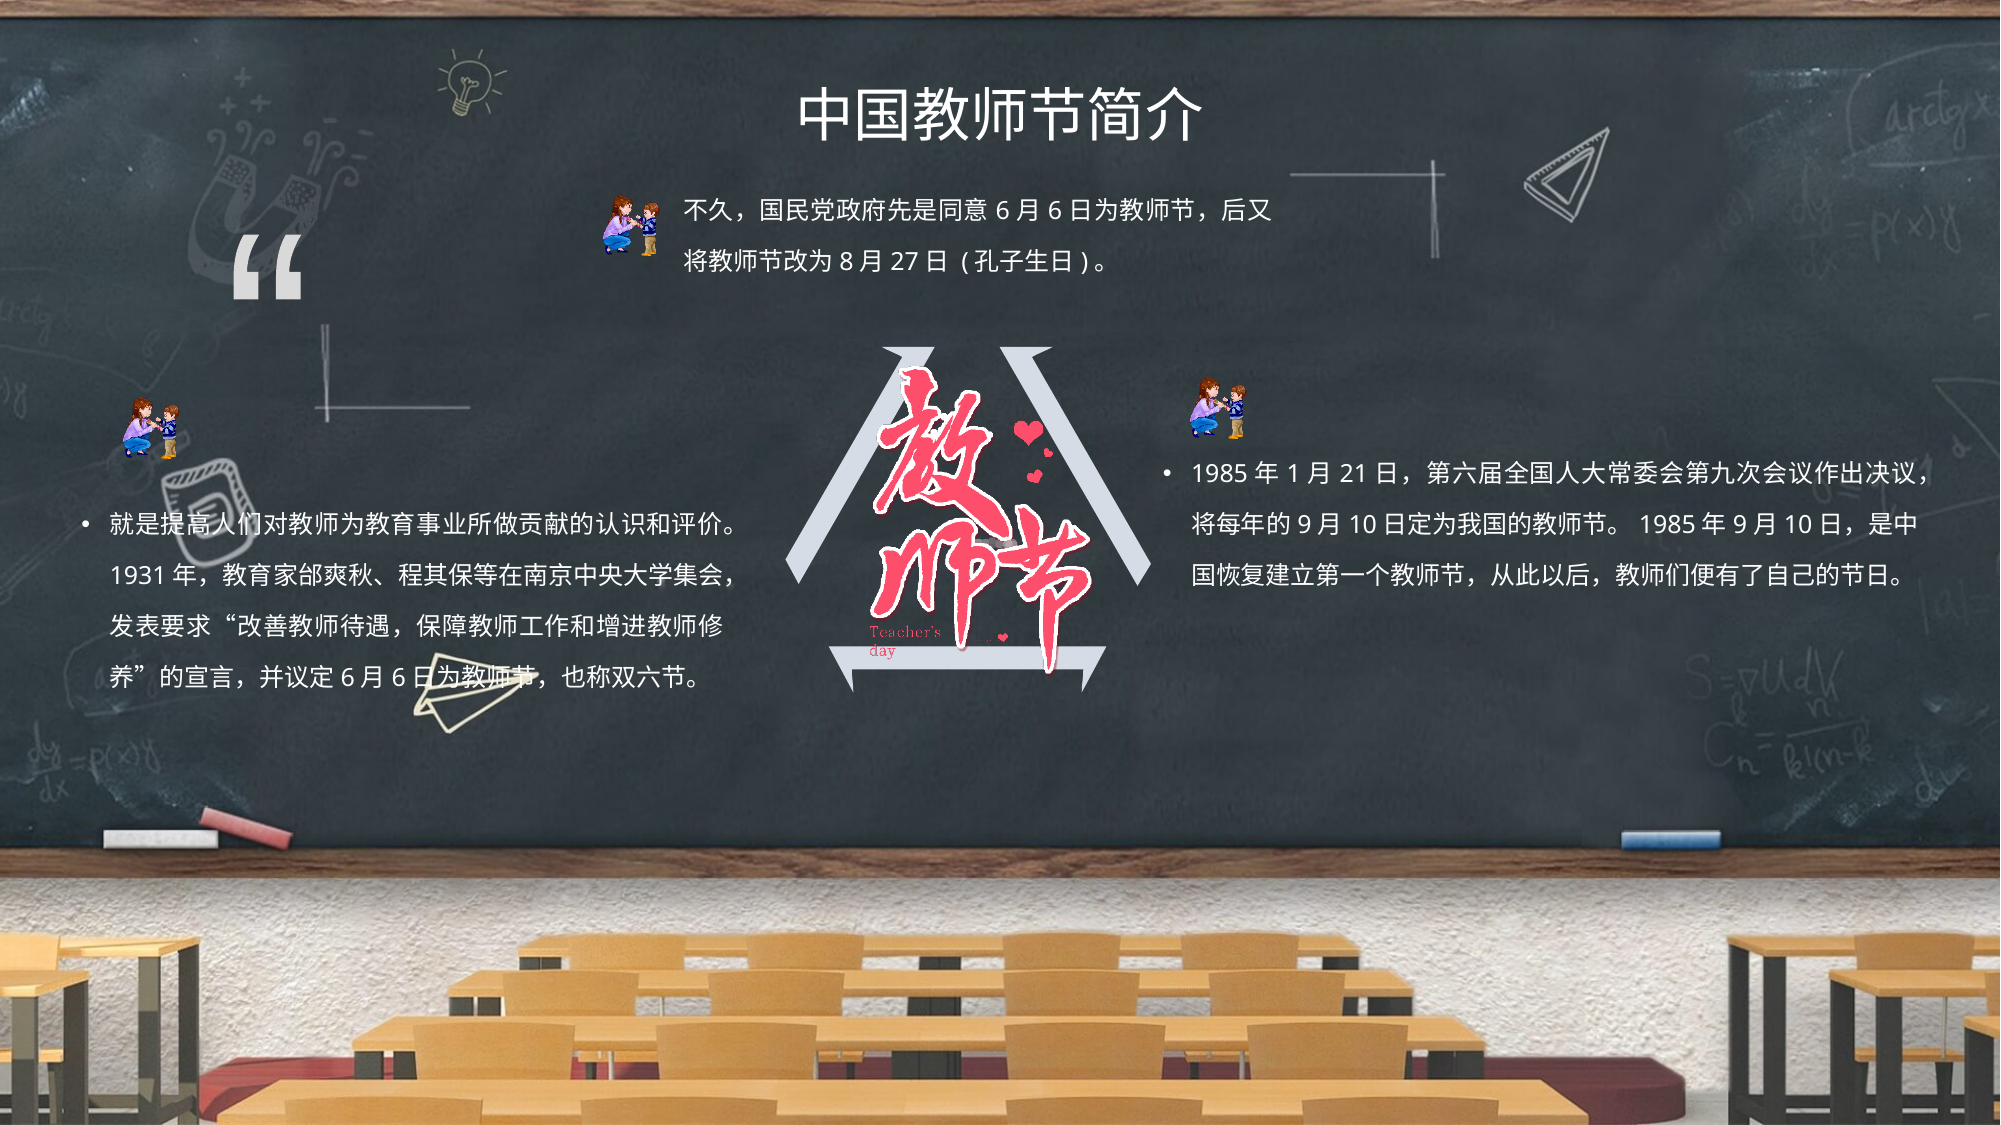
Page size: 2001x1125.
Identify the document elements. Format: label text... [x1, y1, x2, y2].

picture [0, 0, 2000, 1125]
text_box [66, 165, 1934, 693]
text_box 中国教师节简介 [780, 57, 1219, 156]
